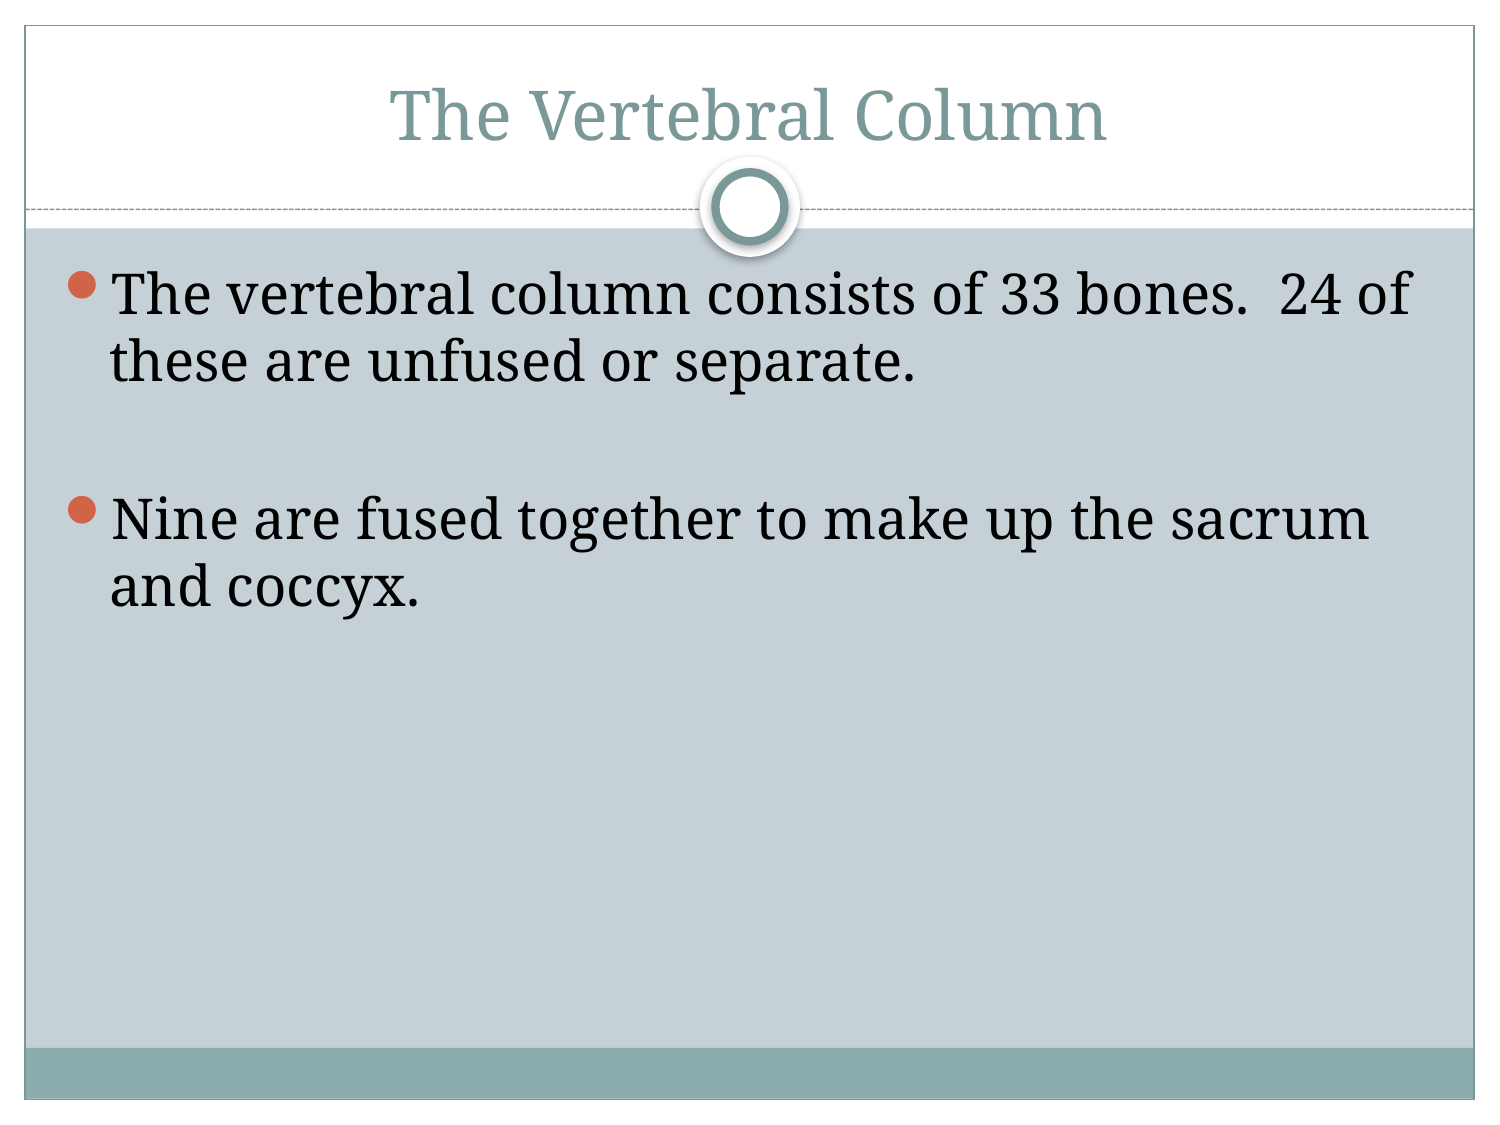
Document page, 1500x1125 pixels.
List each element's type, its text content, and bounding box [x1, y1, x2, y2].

list The vertebral column consists of 33 bones. 24 of these are unfused or separate. Nine are fused together to make up the sacrum and coccyx. [49, 250, 1445, 1001]
title The Vertebral Column [49, 37, 1450, 162]
